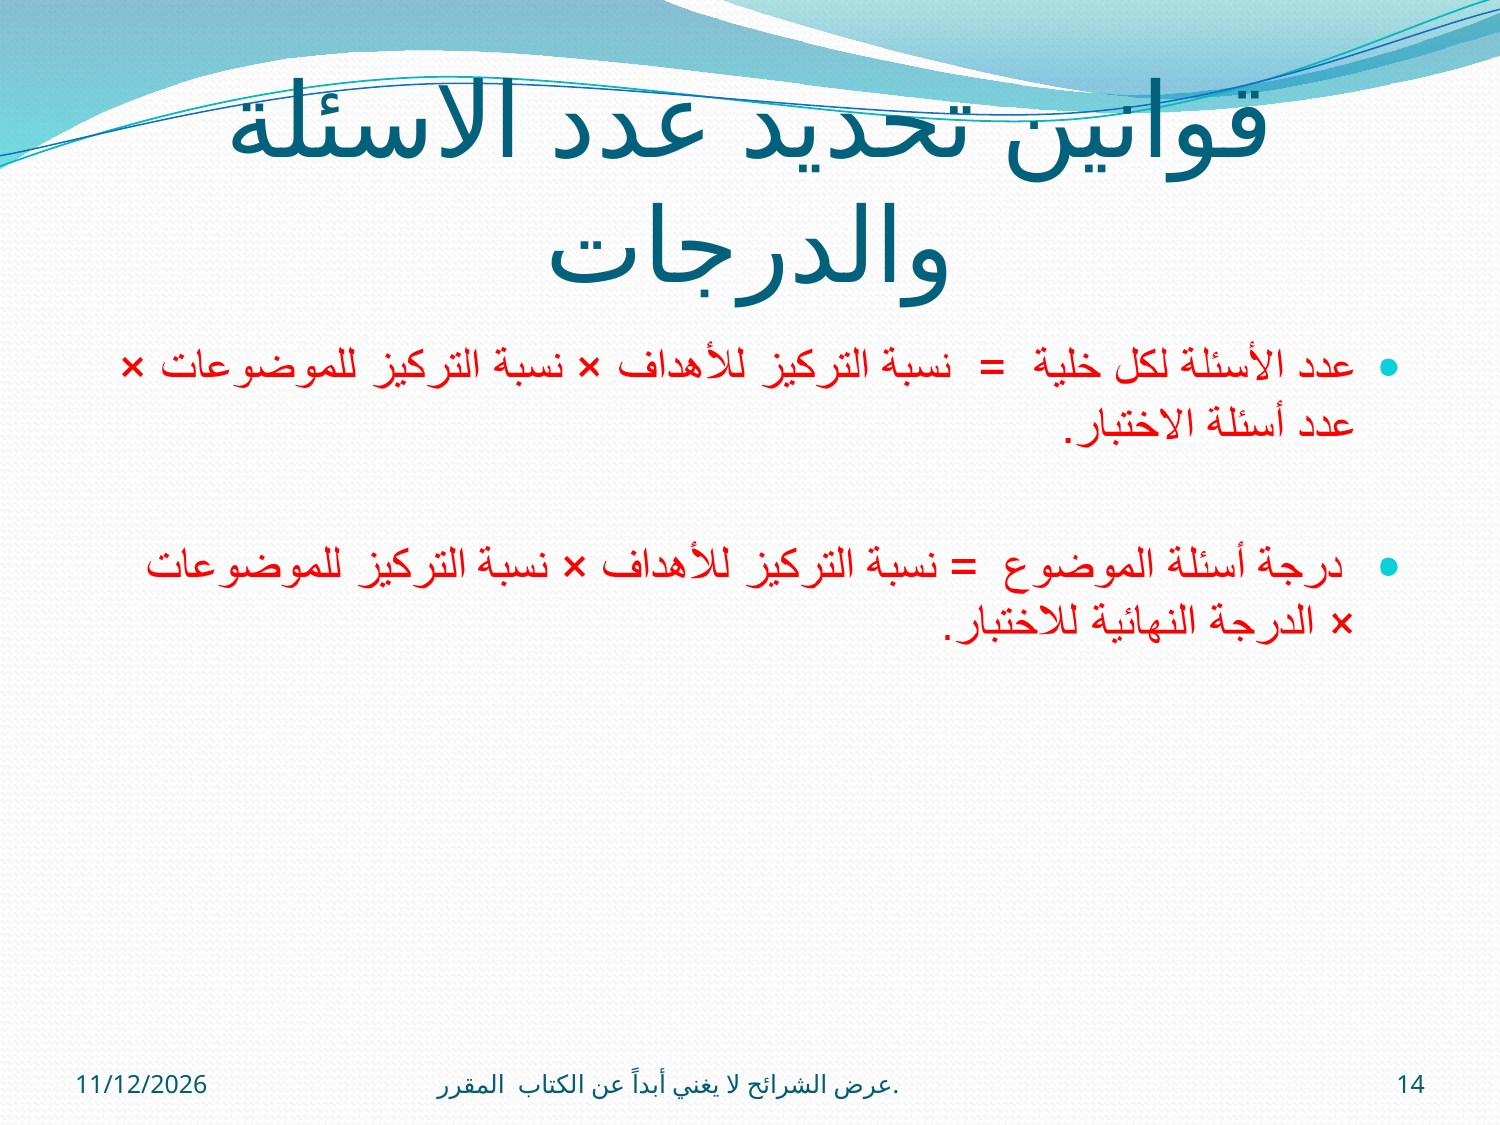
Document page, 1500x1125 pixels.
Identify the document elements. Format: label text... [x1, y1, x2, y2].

title قوانين تحديد عدد الاسئلة والدرجات [75, 115, 1425, 303]
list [74, 321, 1426, 1033]
slide_number 14 [1299, 1046, 1425, 1103]
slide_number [75, 1046, 425, 1103]
footer عرض الشرائح لا يغني أبداً عن الكتاب المقرر. [437, 1047, 988, 1103]
